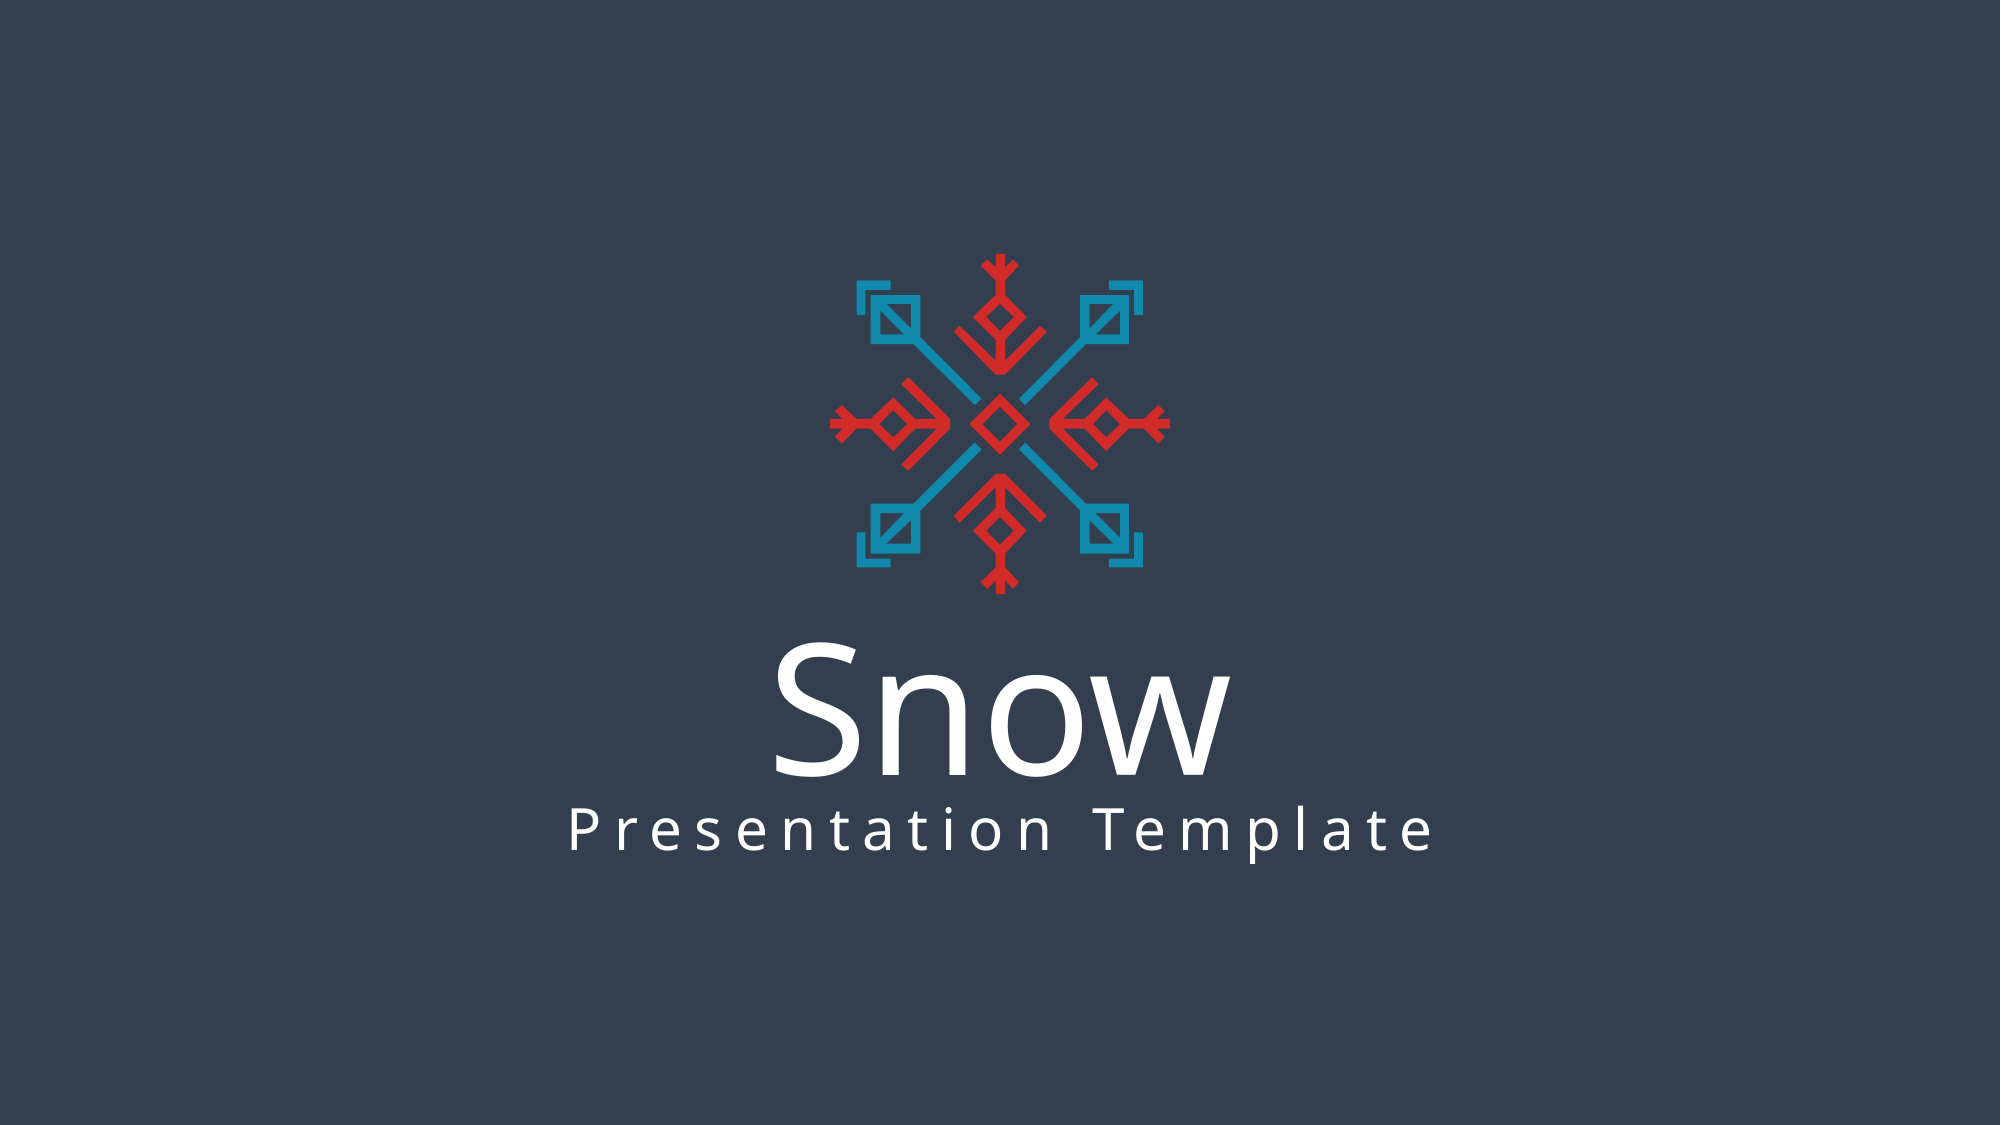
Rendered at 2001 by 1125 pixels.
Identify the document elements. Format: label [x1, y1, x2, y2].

text_box [829, 254, 1171, 595]
picture [0, 0, 2000, 1125]
